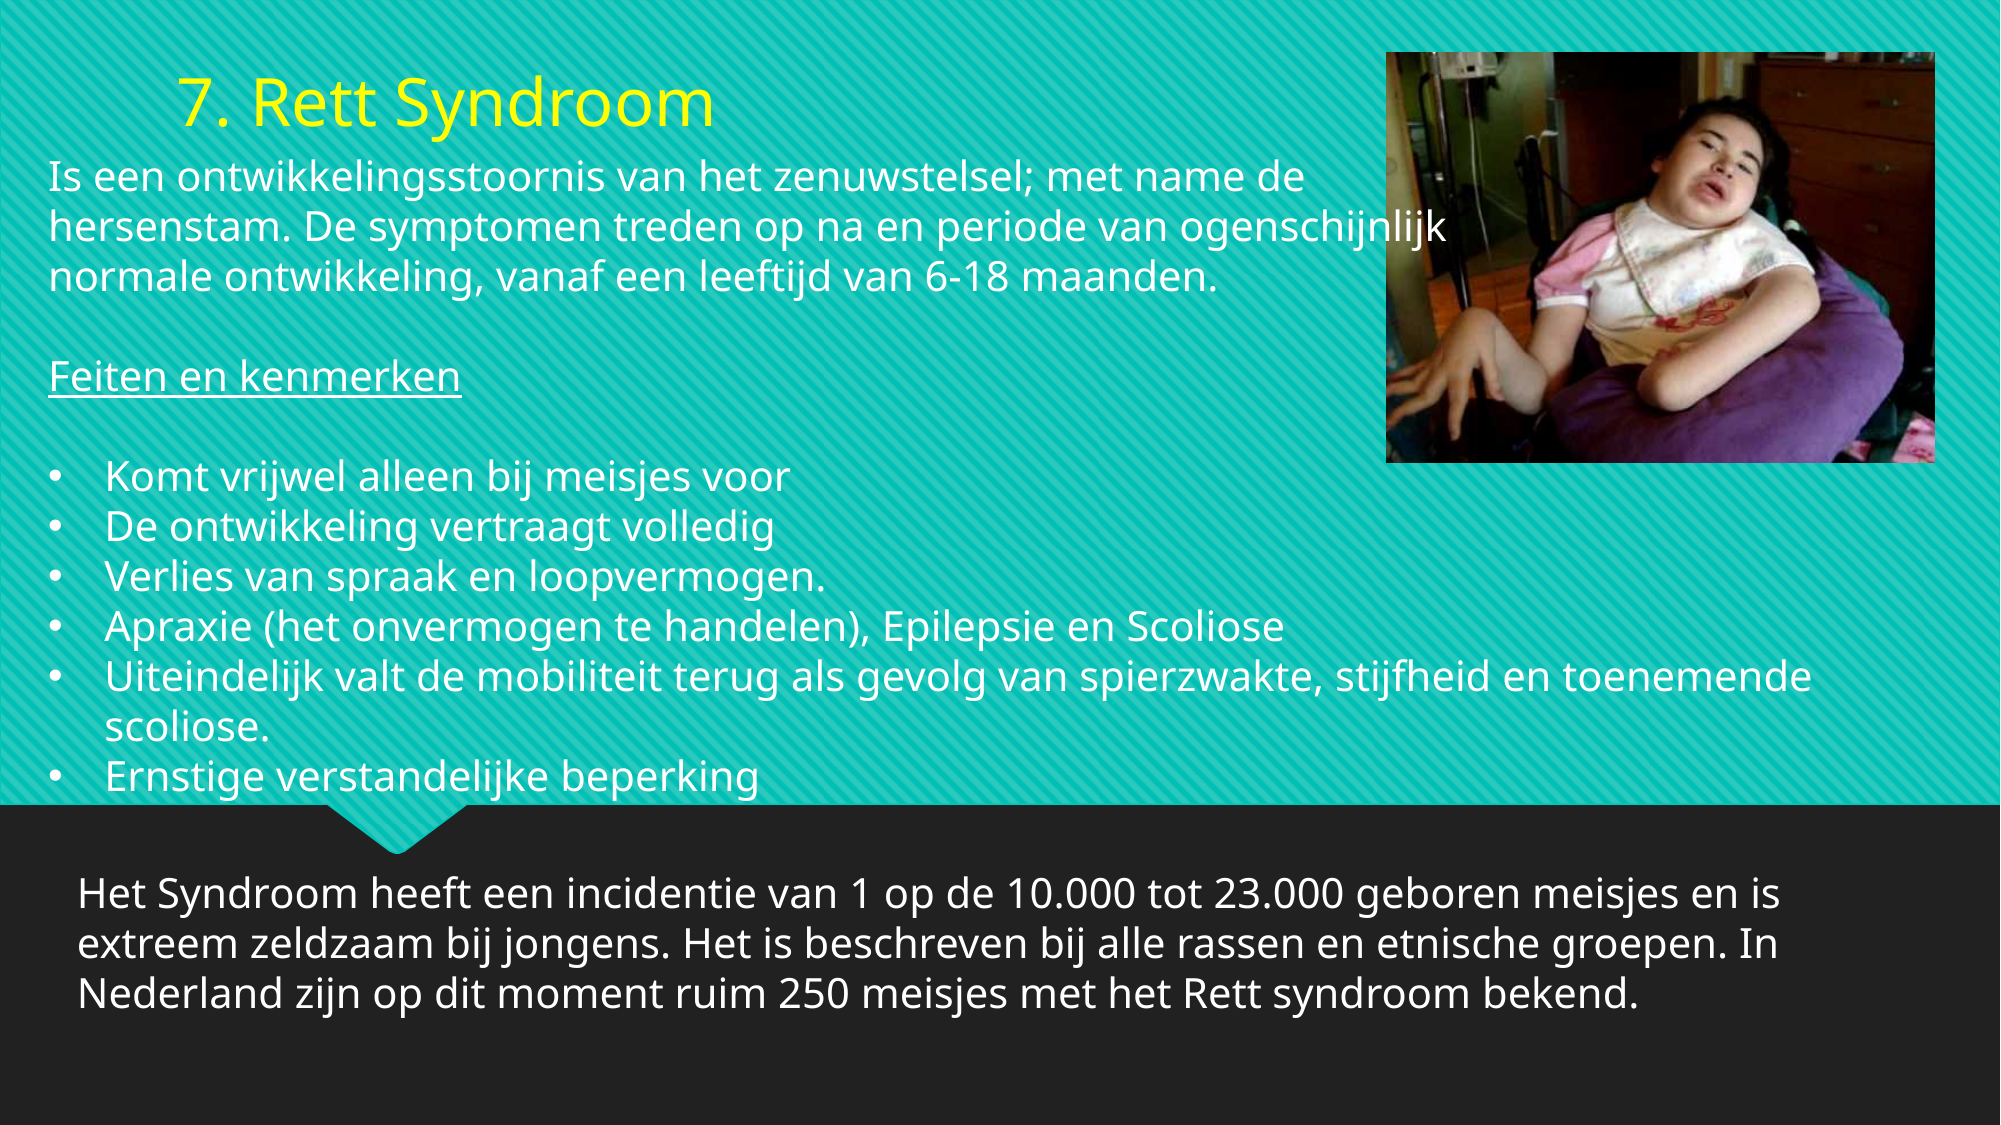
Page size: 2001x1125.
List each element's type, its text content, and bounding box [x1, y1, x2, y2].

text_box Is een ontwikkelingsstoornis van het zenuwstelsel; met name de hersenstam. De symptomen treden op na en periode van ogenschijnlijk normale ontwikkeling, vanaf een leeftijd van 6-18 maanden. Feiten en kenmerken Komt vrijwel alleen bij meisjes voor De ontwikkeling vertraagt volledig Verlies van spraak en loopvermogen. Apraxie (het onvermogen te handelen), Epilepsie en Scoliose Uiteindelijk valt de mobiliteit terug als gevolg van spierzwakte, stijfheid en toenemende scoliose. Ernstige verstandelijke beperking [33, 142, 1912, 808]
text_box Het Syndroom heeft een incidentie van 1 op de 10.000 tot 23.000 geboren meisjes en is extreem zeldzaam bij jongens. Het is beschreven bij alle rassen en etnische groepen. In Nederland zijn op dit moment ruim 250 meisjes met het Rett syndroom bekend. [62, 859, 1935, 1075]
text_box 7. Rett Syndroom [161, 52, 733, 142]
picture [1386, 51, 1935, 464]
